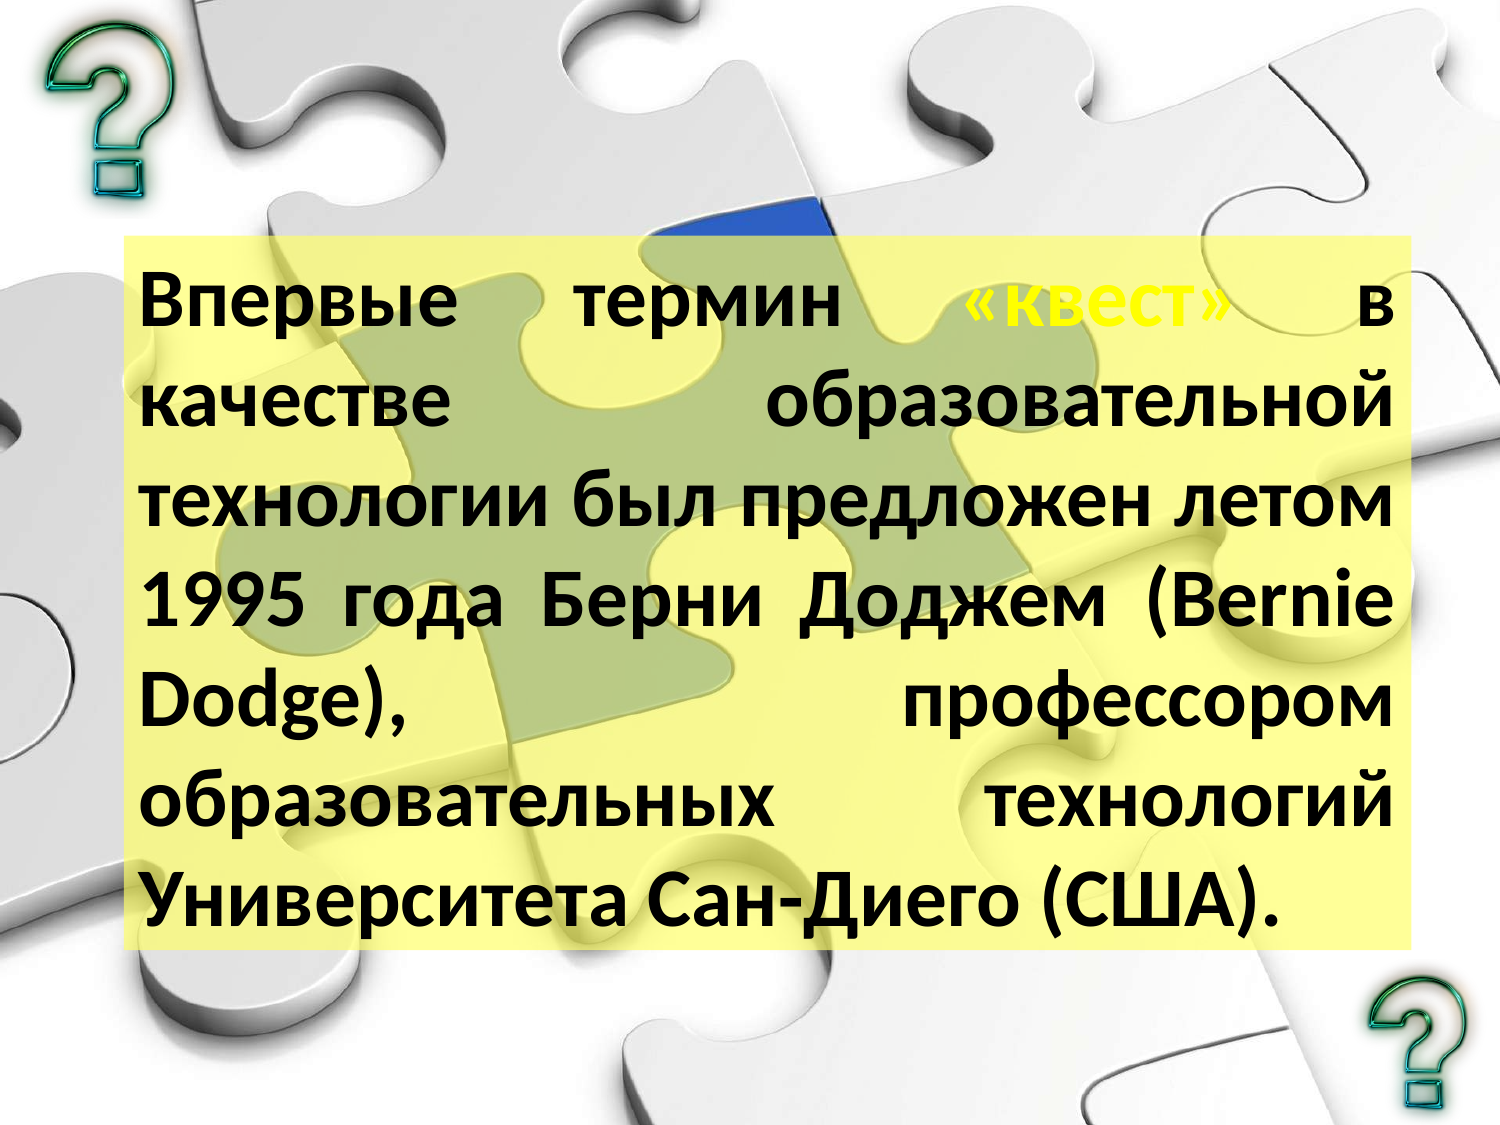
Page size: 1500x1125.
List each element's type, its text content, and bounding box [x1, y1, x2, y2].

picture [0, 0, 1500, 1125]
text_box Впервые термин «квест» в качестве образовательной технологии был предложен летом 1995 года Берни Доджем (Bernie Dodge), профессором образовательных технологий Университета Сан-Диего (США). [123, 235, 1412, 951]
